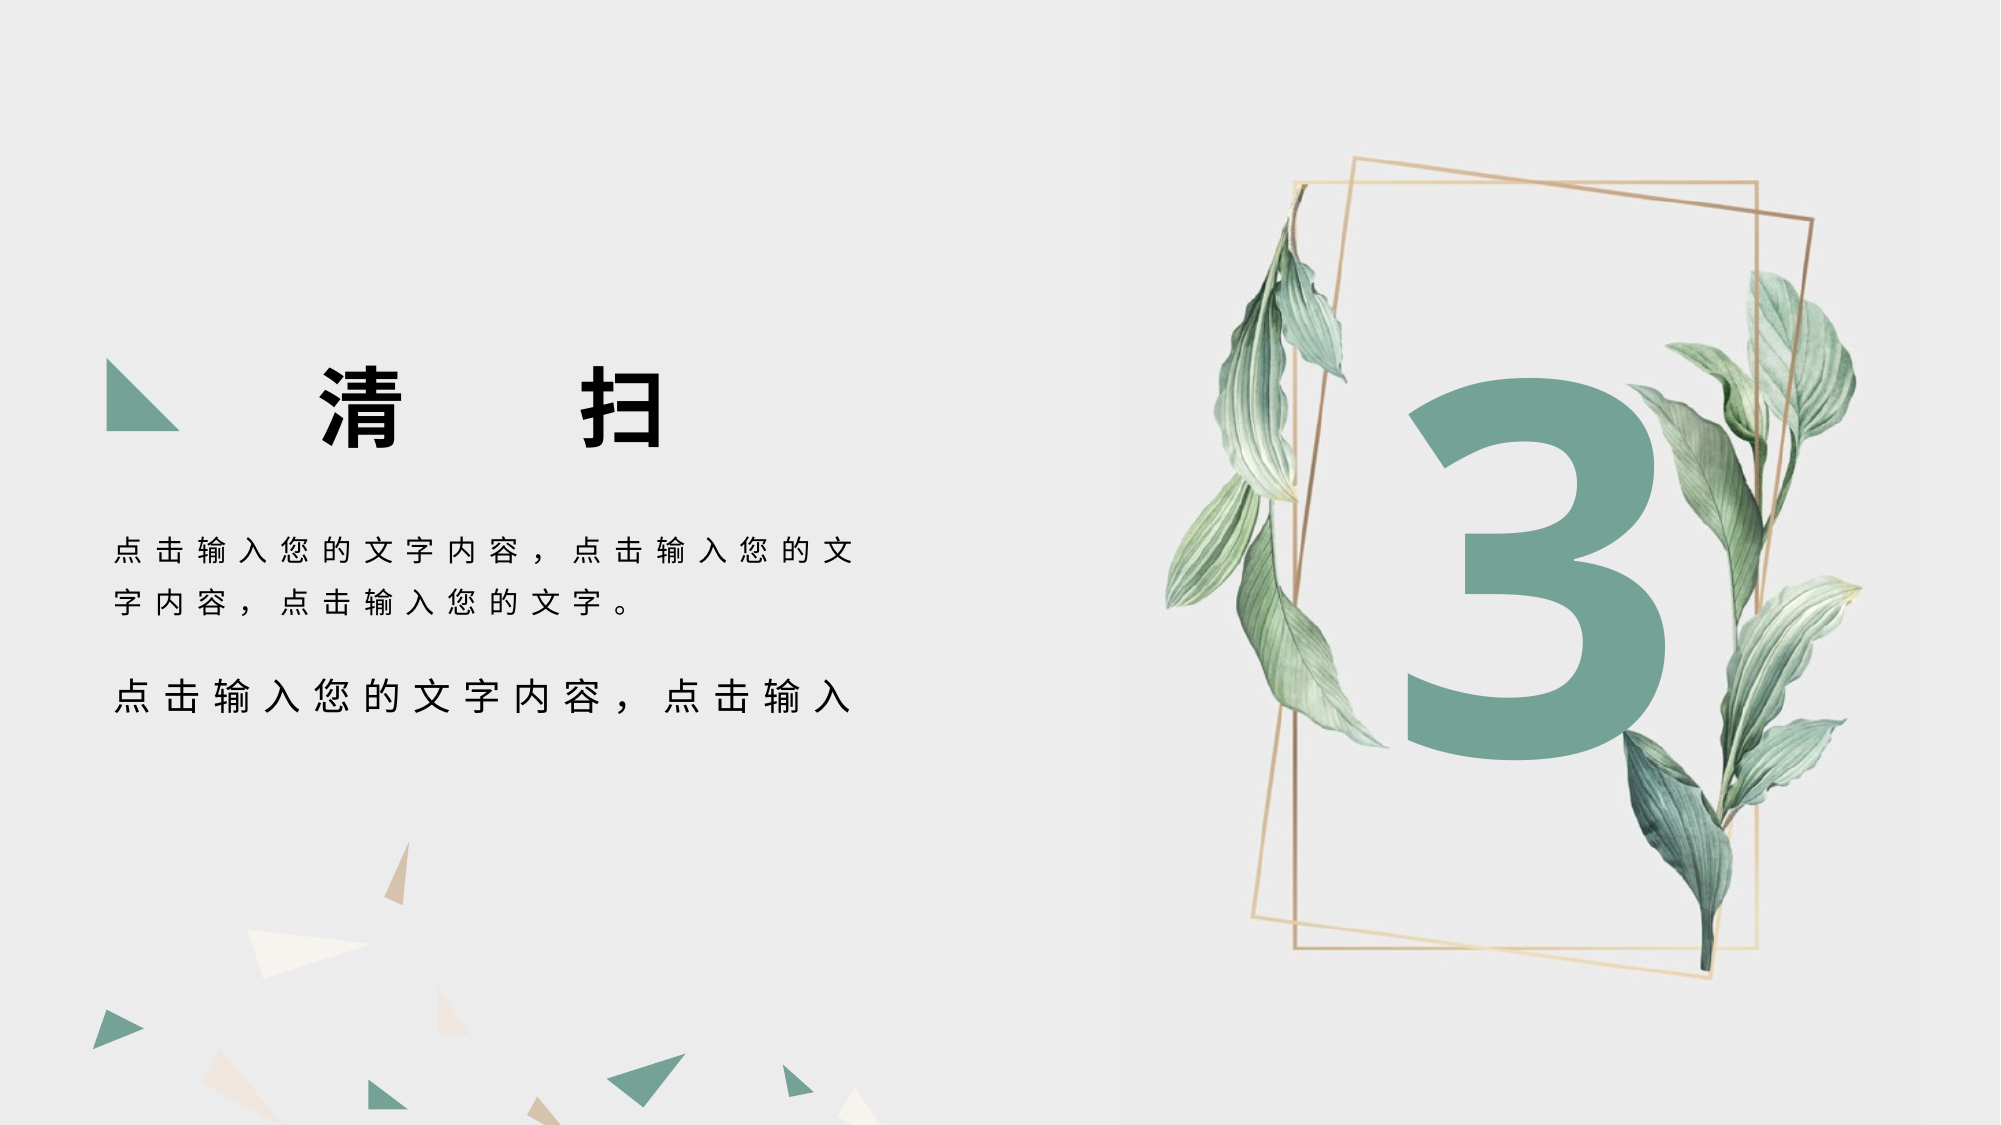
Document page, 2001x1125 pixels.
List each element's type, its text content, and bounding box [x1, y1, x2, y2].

text_box 清 扫 [302, 345, 681, 466]
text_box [98, 507, 947, 726]
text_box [84, 842, 915, 1125]
picture [956, 1, 2000, 1125]
text_box [105, 355, 183, 433]
